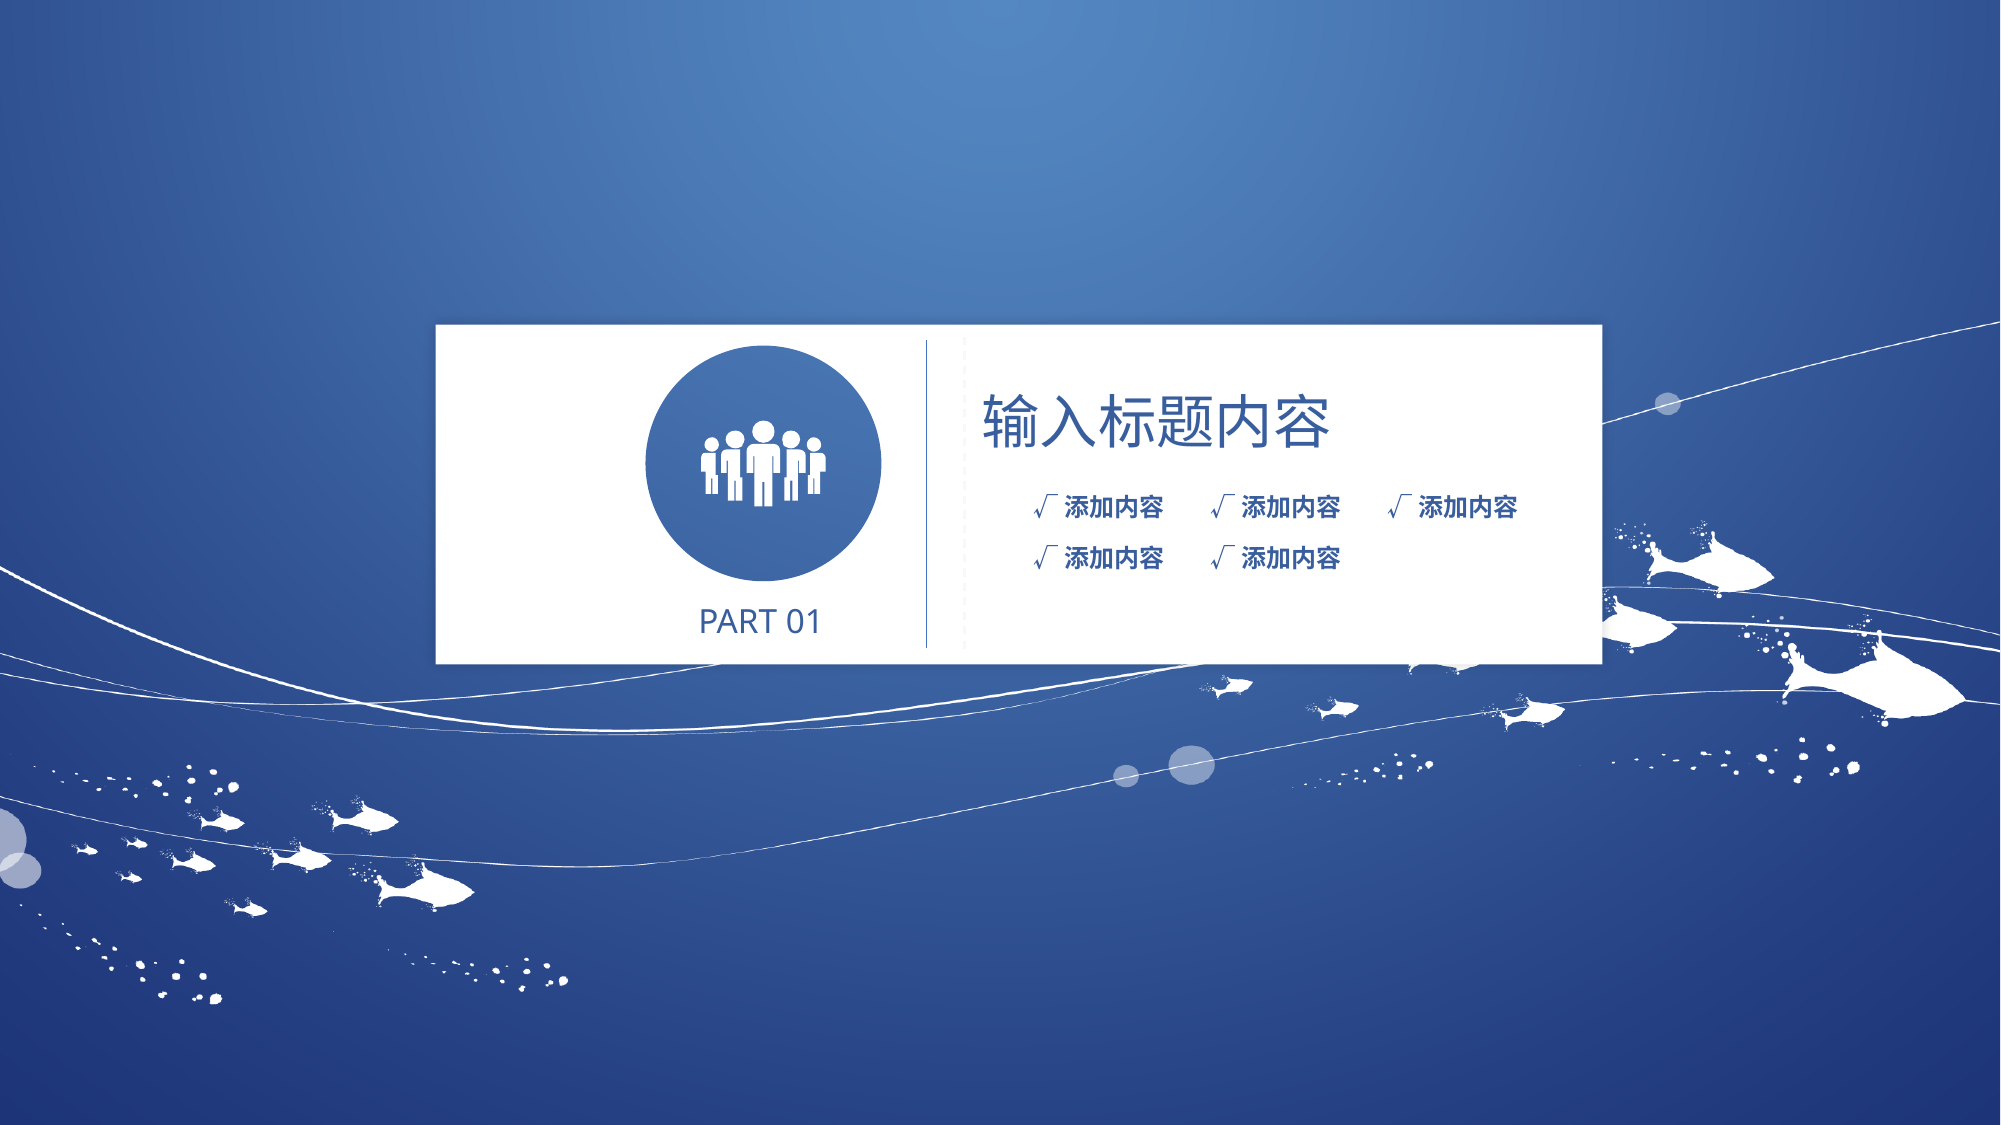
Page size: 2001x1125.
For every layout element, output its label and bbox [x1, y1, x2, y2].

text_box [645, 345, 882, 582]
picture [0, 0, 2001, 1125]
